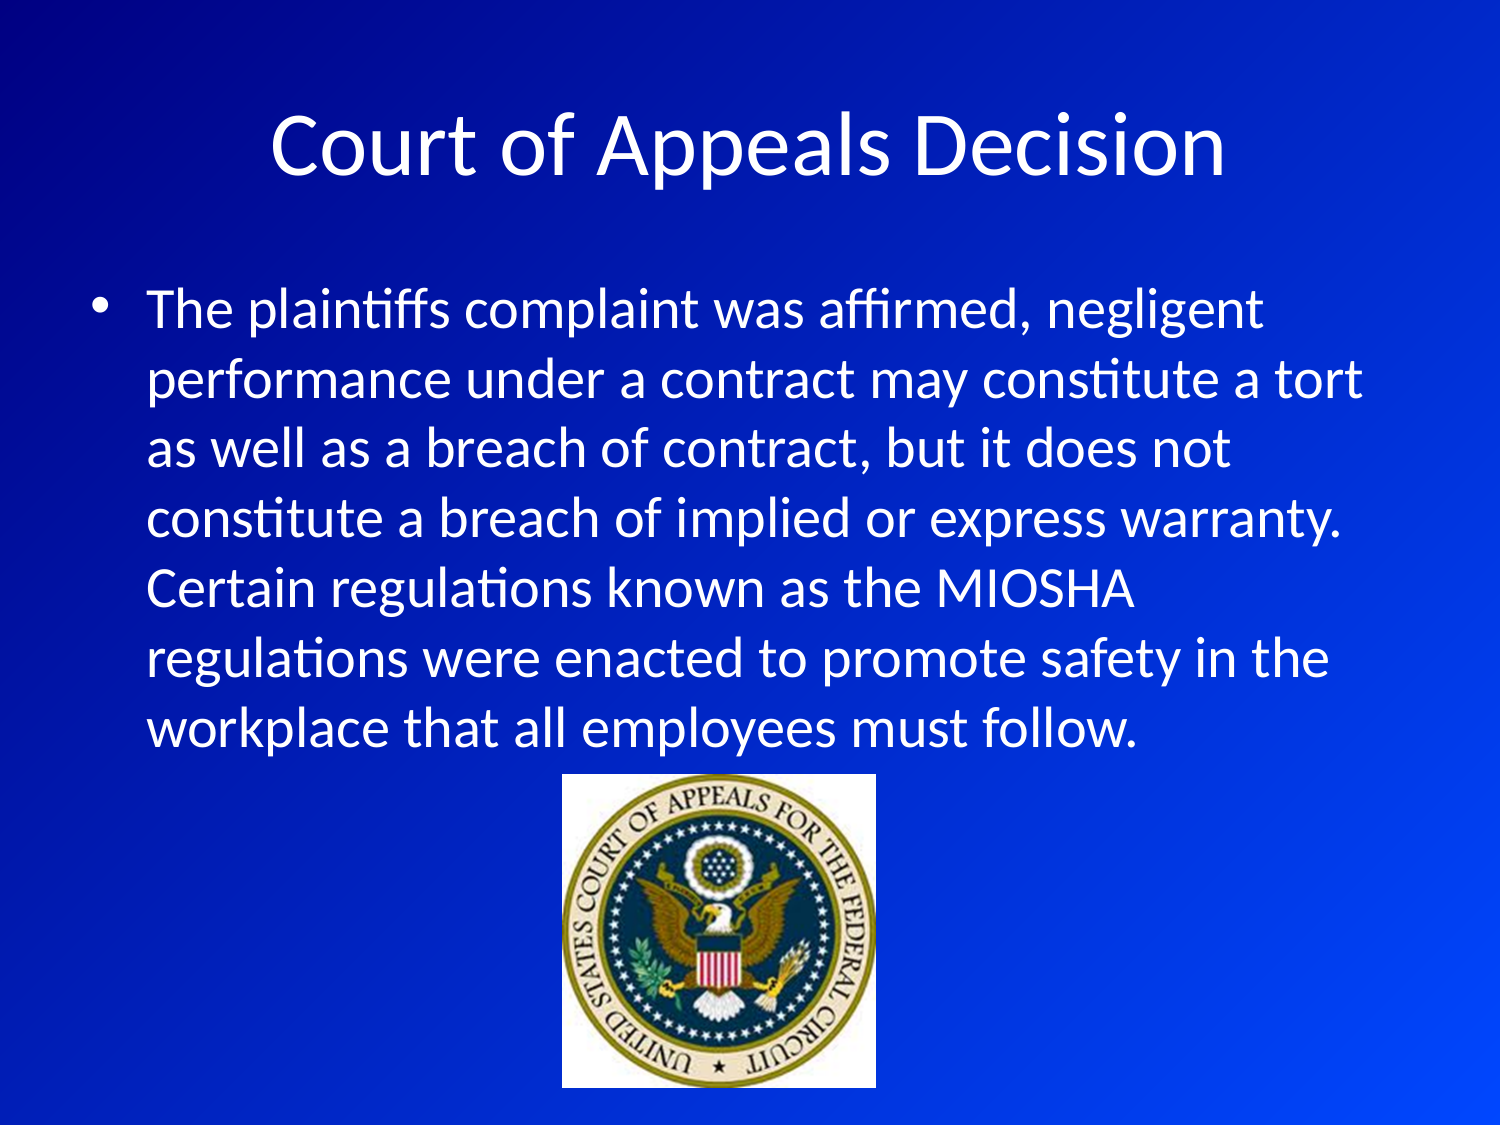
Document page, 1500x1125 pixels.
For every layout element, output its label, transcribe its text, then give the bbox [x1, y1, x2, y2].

picture [562, 774, 876, 1089]
list The plaintiffs complaint was affirmed, negligent performance under a contract may constitute a tort as well as a breach of contract, but it does not constitute a breach of implied or express warranty. Certain regulations known as the MIOSHA regulations were enacted to promote safety in the workplace that all employees must follow. [75, 262, 1425, 1005]
title Court of Appeals Decision [75, 45, 1425, 233]
